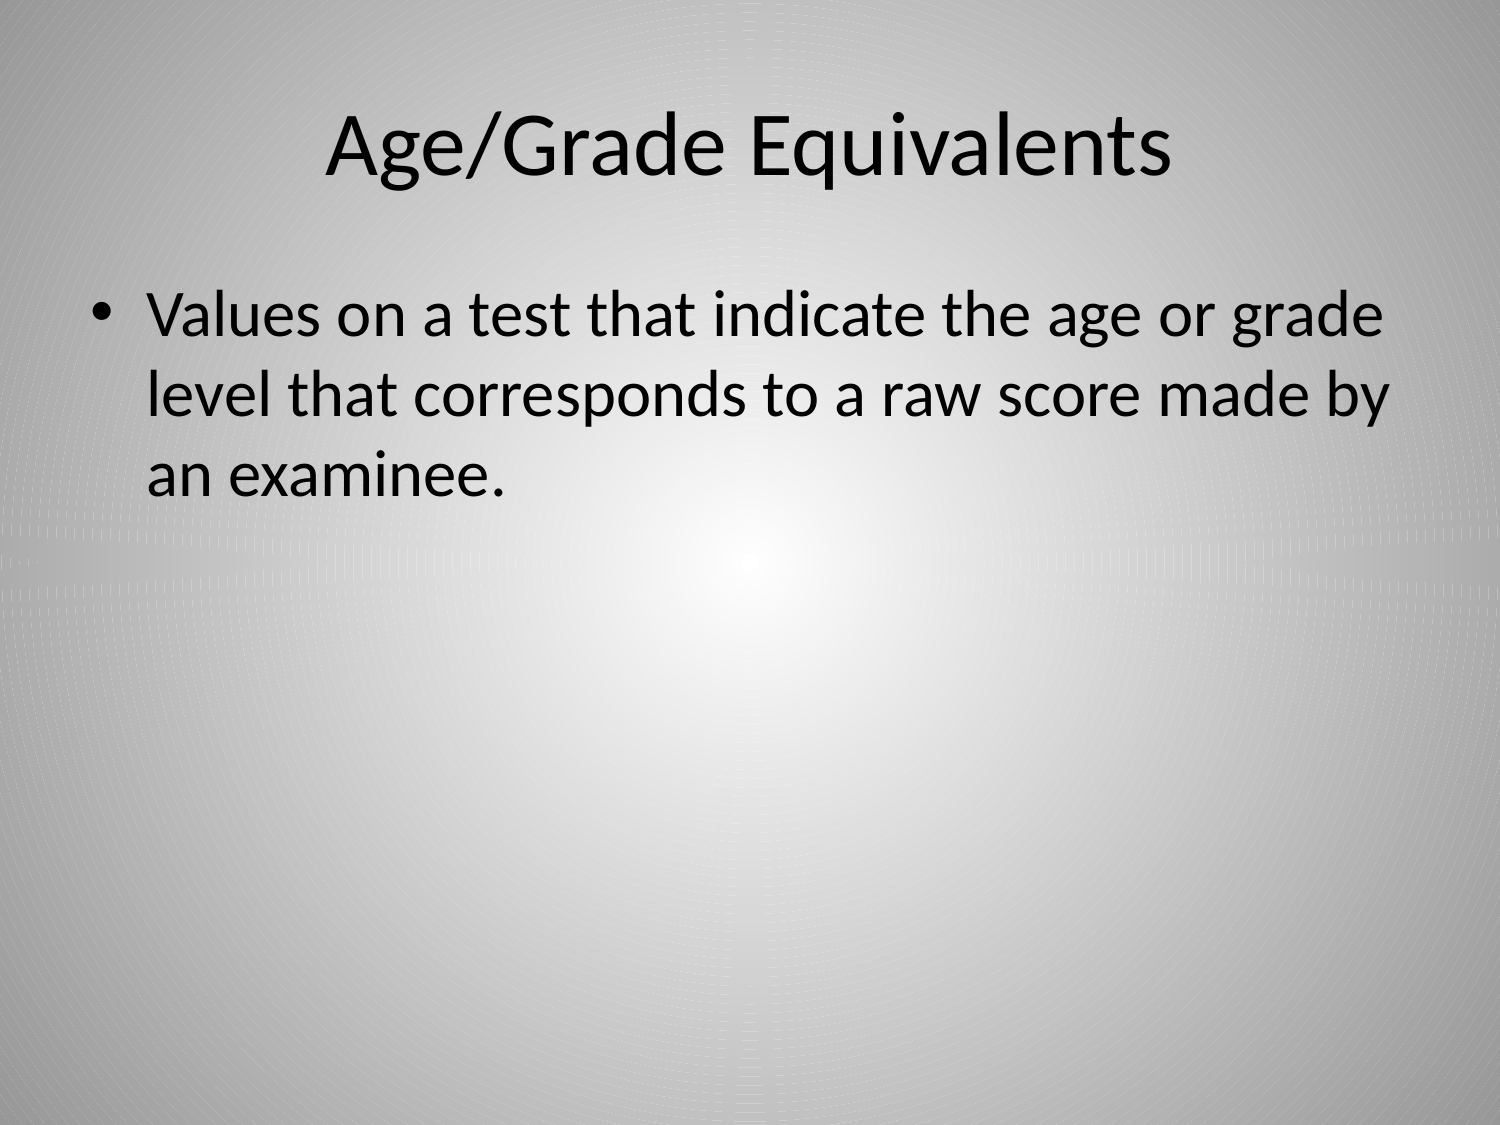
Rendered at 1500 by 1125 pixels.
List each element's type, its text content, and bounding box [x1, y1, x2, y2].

title Age/Grade Equivalents [75, 45, 1425, 233]
list Values on a test that indicate the age or grade level that corresponds to a raw score made by an examinee. [75, 262, 1425, 1005]
